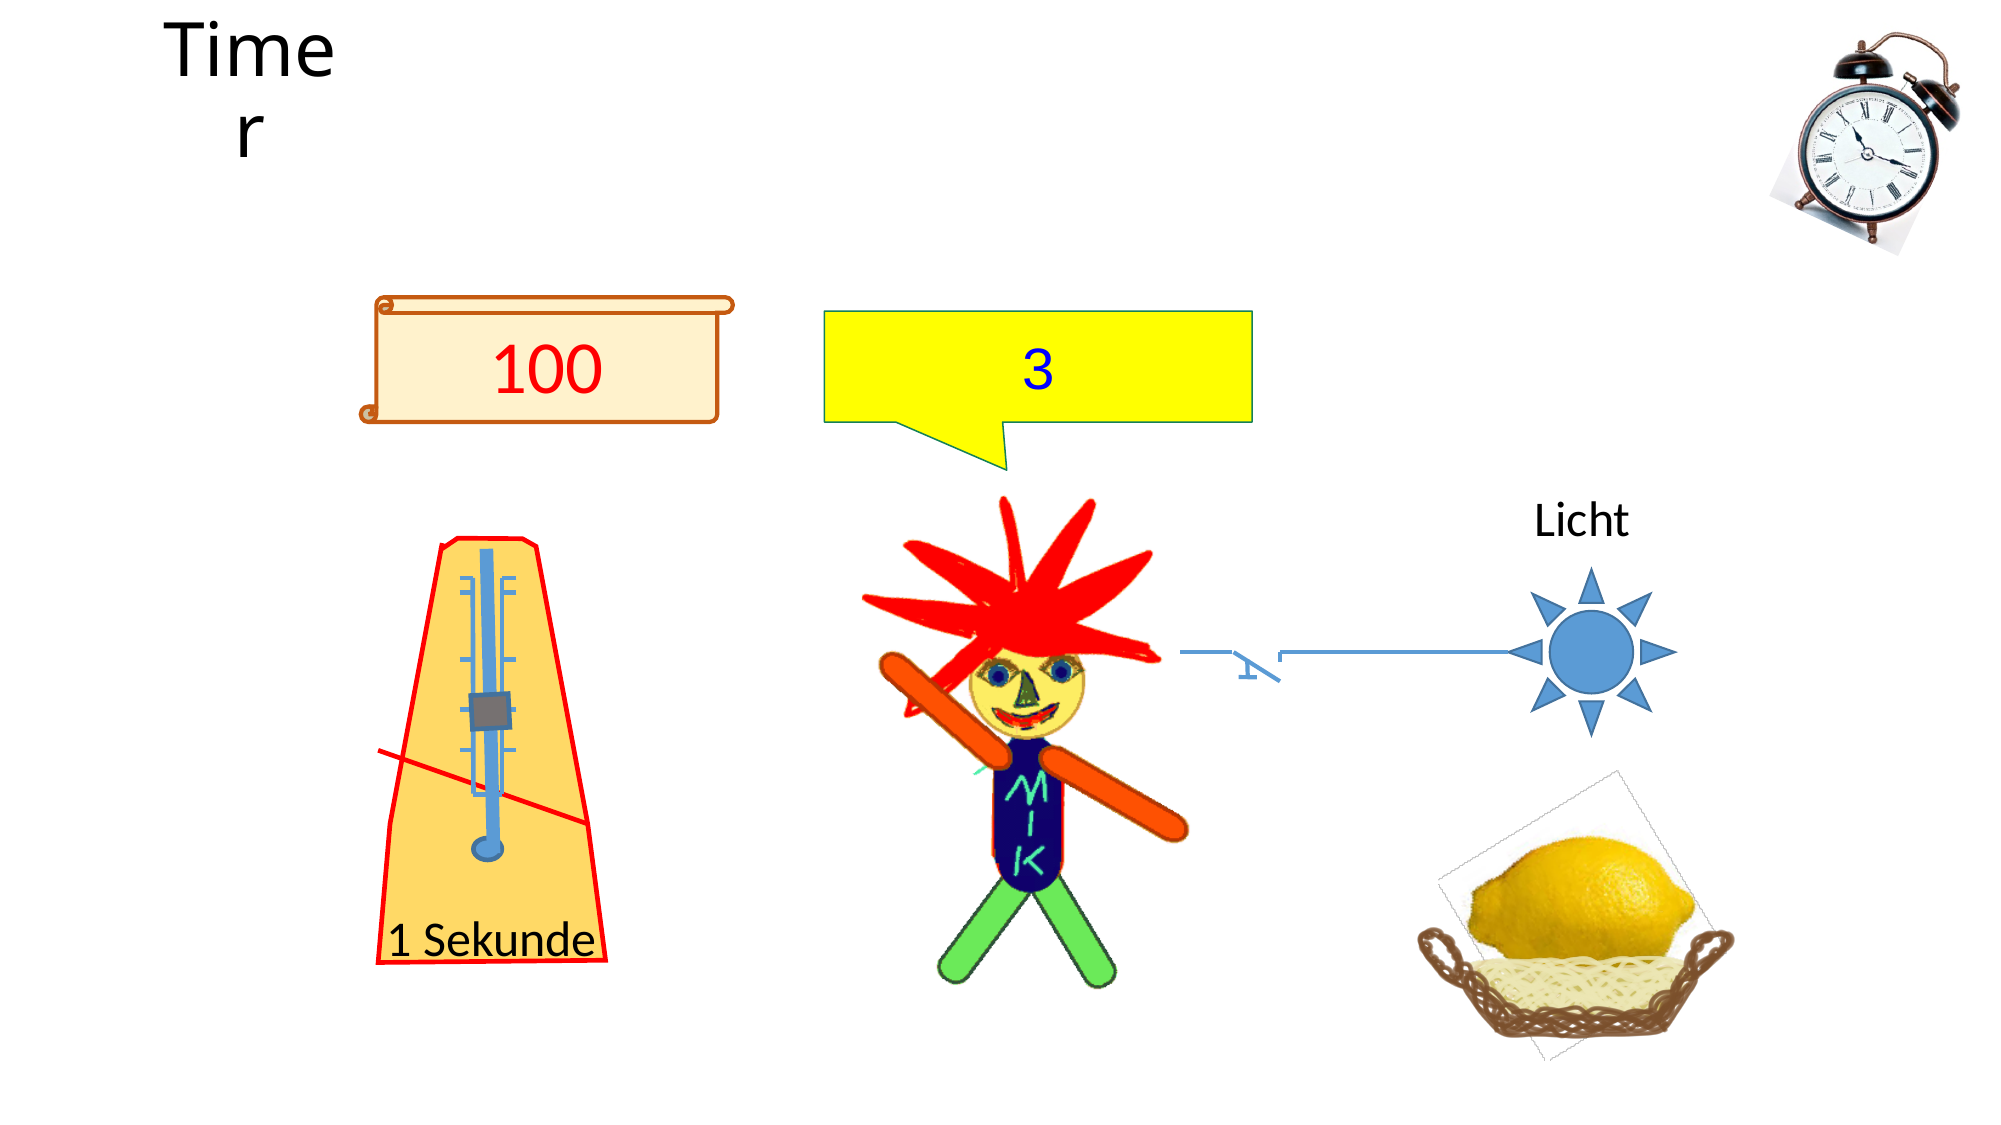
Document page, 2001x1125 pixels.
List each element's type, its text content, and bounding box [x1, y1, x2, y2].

picture [1382, 772, 1770, 1107]
text_box [409, 537, 569, 714]
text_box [226, 714, 761, 980]
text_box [1206, 569, 1675, 735]
text_box Licht [1519, 478, 1646, 554]
picture [840, 478, 1206, 1004]
text_box [382, 306, 390, 311]
text_box 3 [824, 311, 1253, 471]
text_box 100 [359, 296, 734, 424]
title Timer [139, 108, 361, 182]
picture [1769, 0, 1990, 257]
text_box [363, 408, 374, 420]
